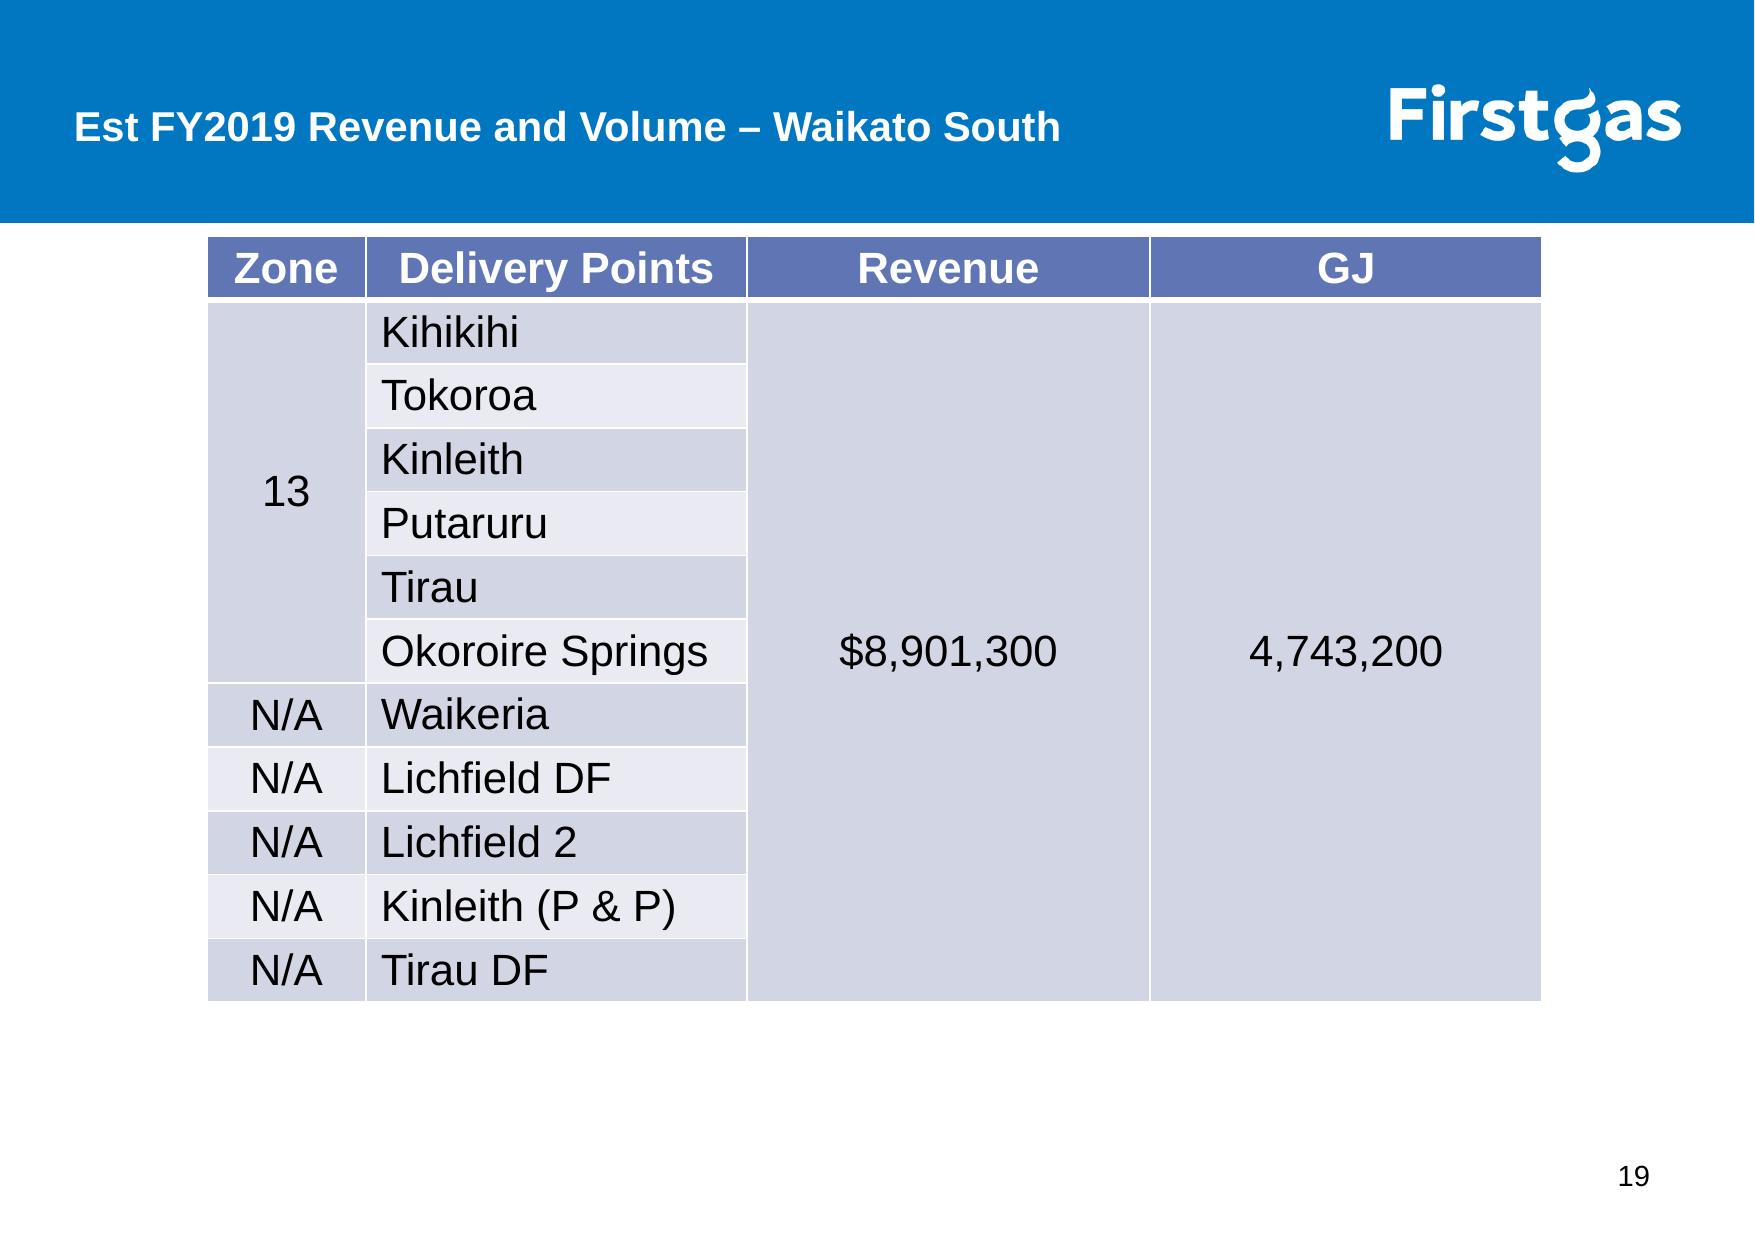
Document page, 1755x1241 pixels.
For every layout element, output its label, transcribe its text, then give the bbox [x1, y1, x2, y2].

table_cell N/A [208, 939, 365, 1001]
table_cell N/A [208, 684, 365, 746]
table_cell Kinleith [367, 429, 746, 491]
table_cell Tirau DF [367, 939, 746, 1001]
table_header Delivery Points [367, 237, 746, 297]
table_cell N/A [208, 875, 365, 938]
table_cell Lichfield 2 [367, 812, 746, 874]
table_cell Tirau [367, 556, 746, 618]
table_cell Putaruru [367, 492, 746, 555]
text_box Est FY2019 Revenue and Volume – Waikato South [73, 78, 1350, 148]
table_cell N/A [208, 748, 365, 810]
picture [0, 0, 1755, 1241]
table_cell Okoroire Springs [367, 620, 746, 682]
table_cell 13 [208, 303, 365, 682]
table_cell Kihikihi [367, 303, 746, 363]
table_header Revenue [748, 237, 1149, 297]
table_cell Kinleith (P & P) [367, 875, 746, 938]
table_cell Lichfield DF [367, 748, 746, 810]
table_cell Tokoroa [367, 365, 746, 427]
table_cell $8,901,300 [748, 303, 1149, 1001]
table_header Zone [208, 237, 365, 297]
slide_number 19 [1257, 1149, 1667, 1216]
table_header GJ [1151, 237, 1541, 297]
table_cell N/A [208, 812, 365, 874]
table_cell 4,743,200 [1151, 303, 1541, 1001]
table_cell Waikeria [367, 684, 746, 746]
